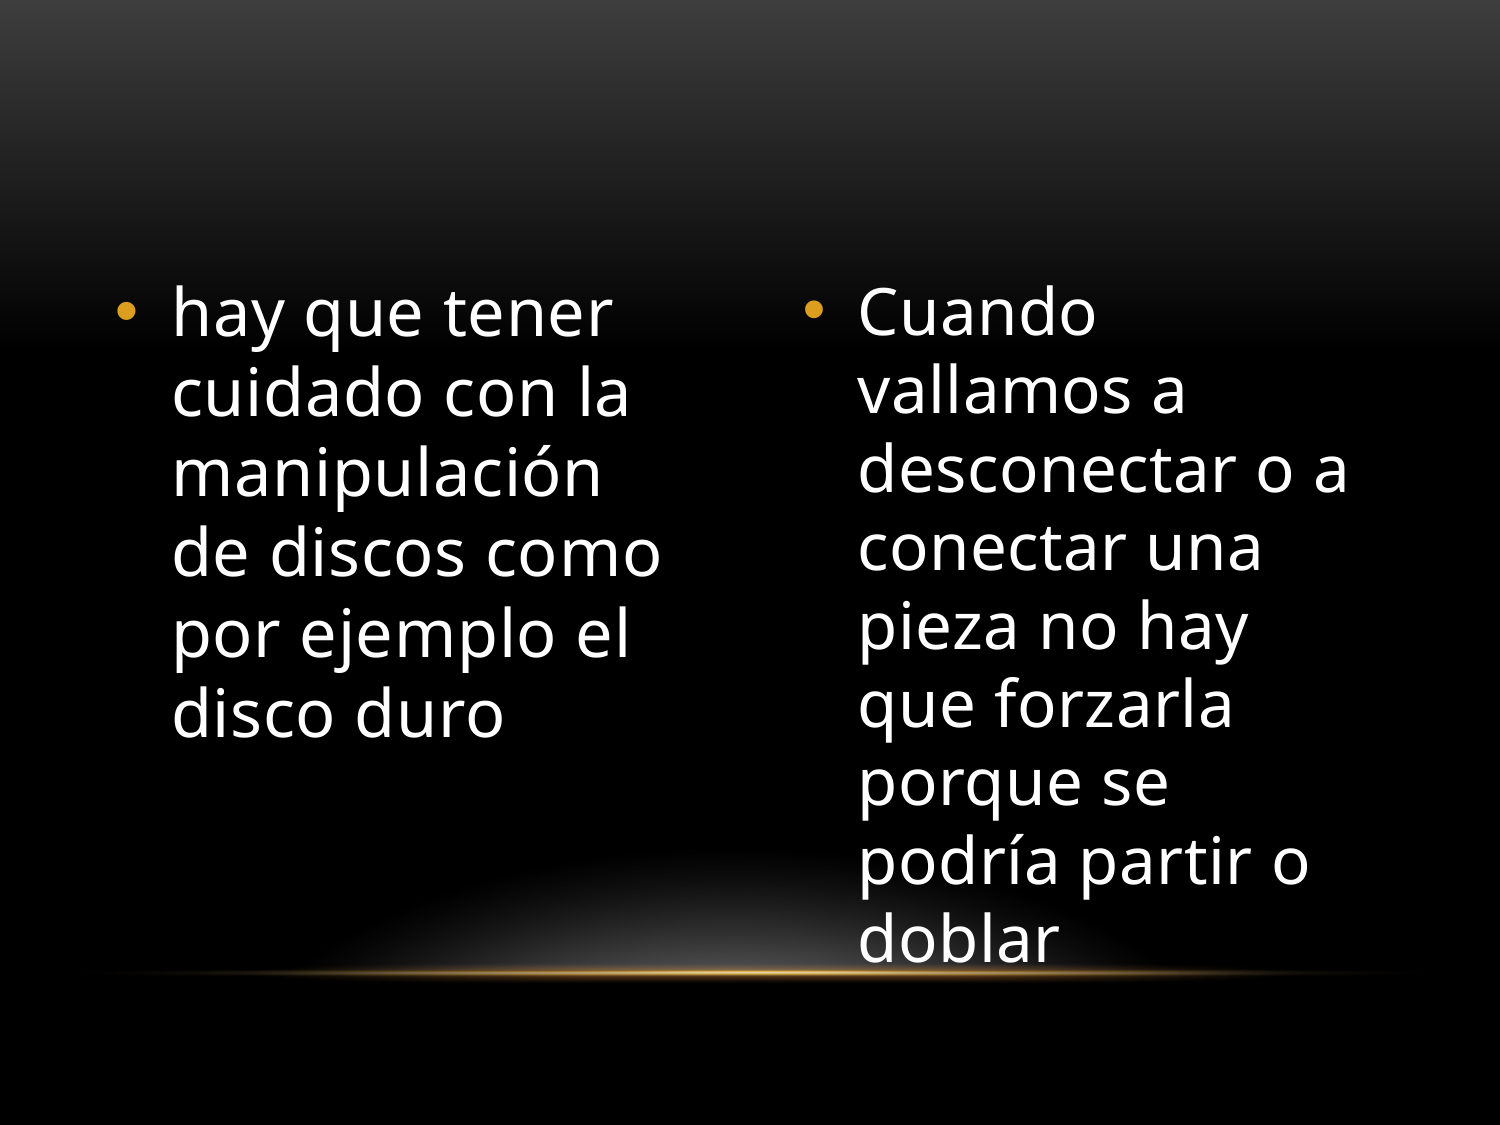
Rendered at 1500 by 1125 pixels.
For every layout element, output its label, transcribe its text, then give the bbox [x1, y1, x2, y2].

list hay que tener cuidado con la manipulación de discos como por ejemplo el disco duro [99, 262, 713, 976]
picture [0, 0, 1500, 1125]
list Cuando vallamos a desconectar o a conectar una pieza no hay que forzarla porque se podría partir o doblar [787, 262, 1400, 988]
